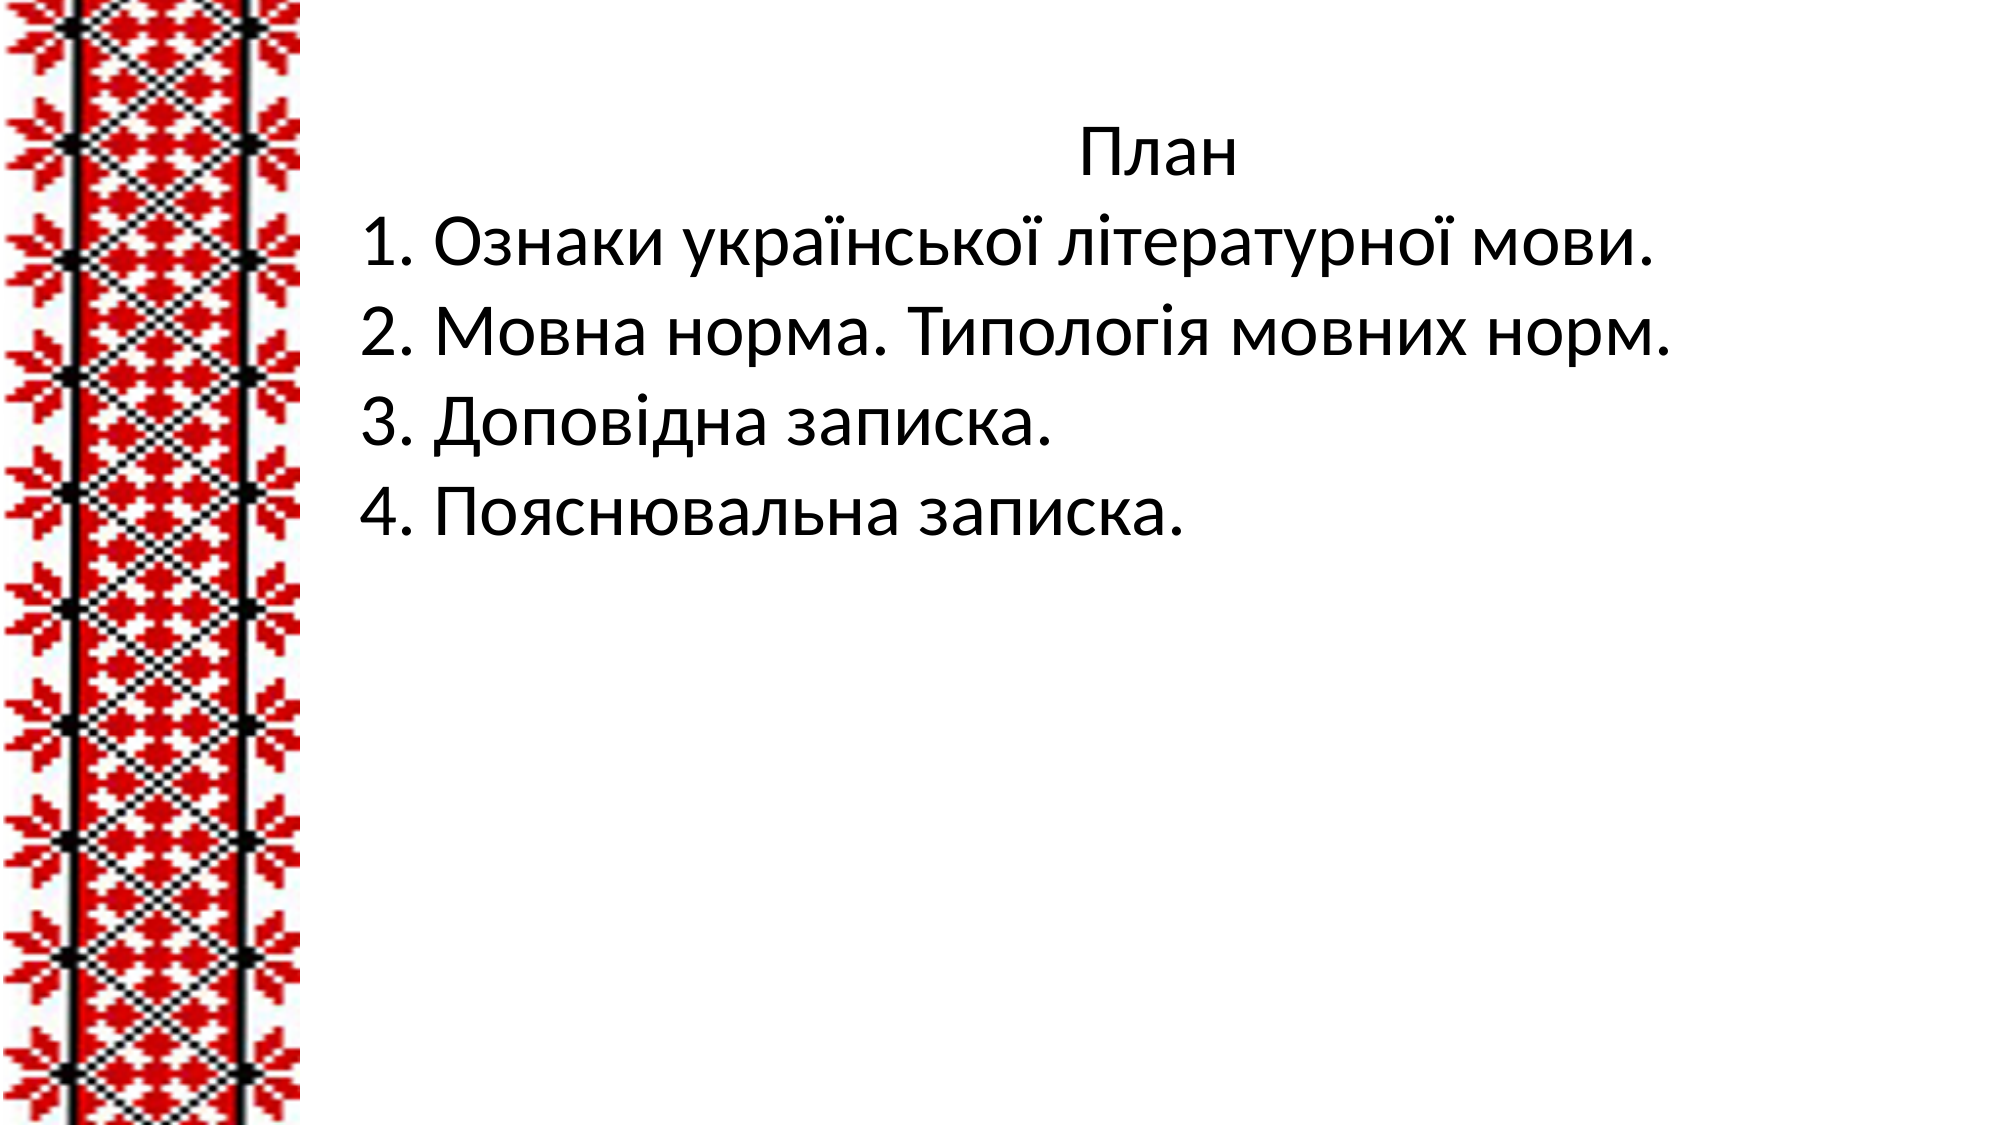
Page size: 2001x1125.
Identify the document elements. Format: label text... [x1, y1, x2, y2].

picture [3, 0, 300, 1125]
text_box План 1. Ознаки української літературної мови. 2. Мовна норма. Типологія мовних норм. 3. Доповідна записка. 4. Пояснювальна записка. [344, 92, 1974, 558]
